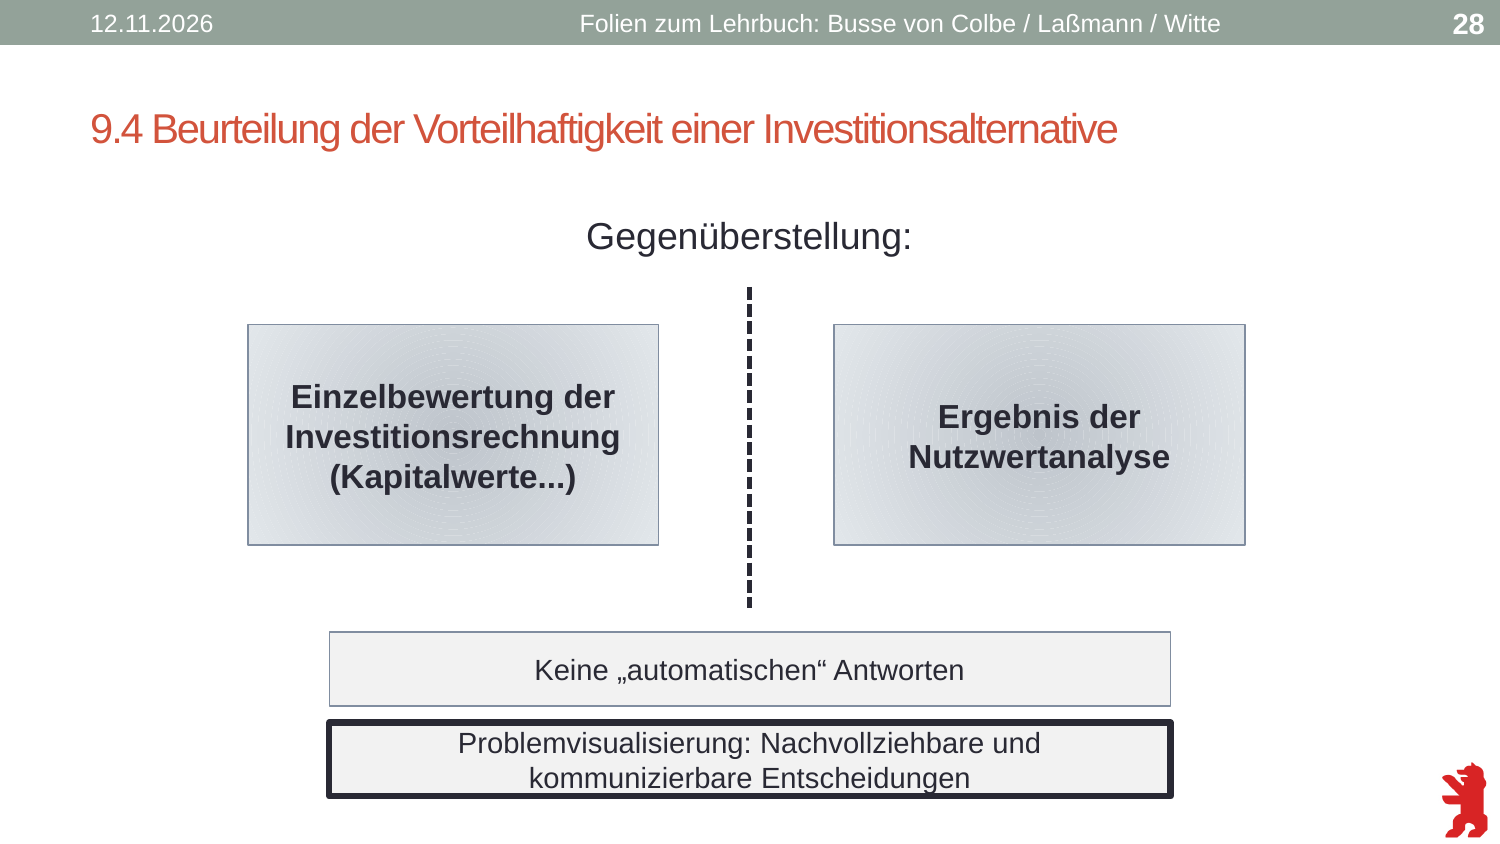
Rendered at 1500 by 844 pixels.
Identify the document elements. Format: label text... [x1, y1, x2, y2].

text_box Problemvisualisierung: Nachvollziehbare und kommunizierbare Entscheidungen [329, 722, 1171, 797]
text_box Einzelbewertung der Investitionsrechnung (Kapitalwerte...) [247, 324, 659, 546]
text_box Ergebnis der Nutzwertanalyse [833, 324, 1246, 546]
text_box Keine „automatischen“ Antworten [329, 631, 1171, 707]
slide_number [75, 2, 550, 43]
text_box Gegenüberstellung: [571, 204, 928, 265]
footer Folien zum Lehrbuch: Busse von Colbe / Laßmann / Witte [562, 2, 1238, 43]
slide_number 28 [1325, 2, 1500, 43]
title 9.4 Beurteilung der Vorteilhaftigkeit einer Investitionsalternative [75, 65, 1500, 188]
picture [1434, 760, 1500, 844]
